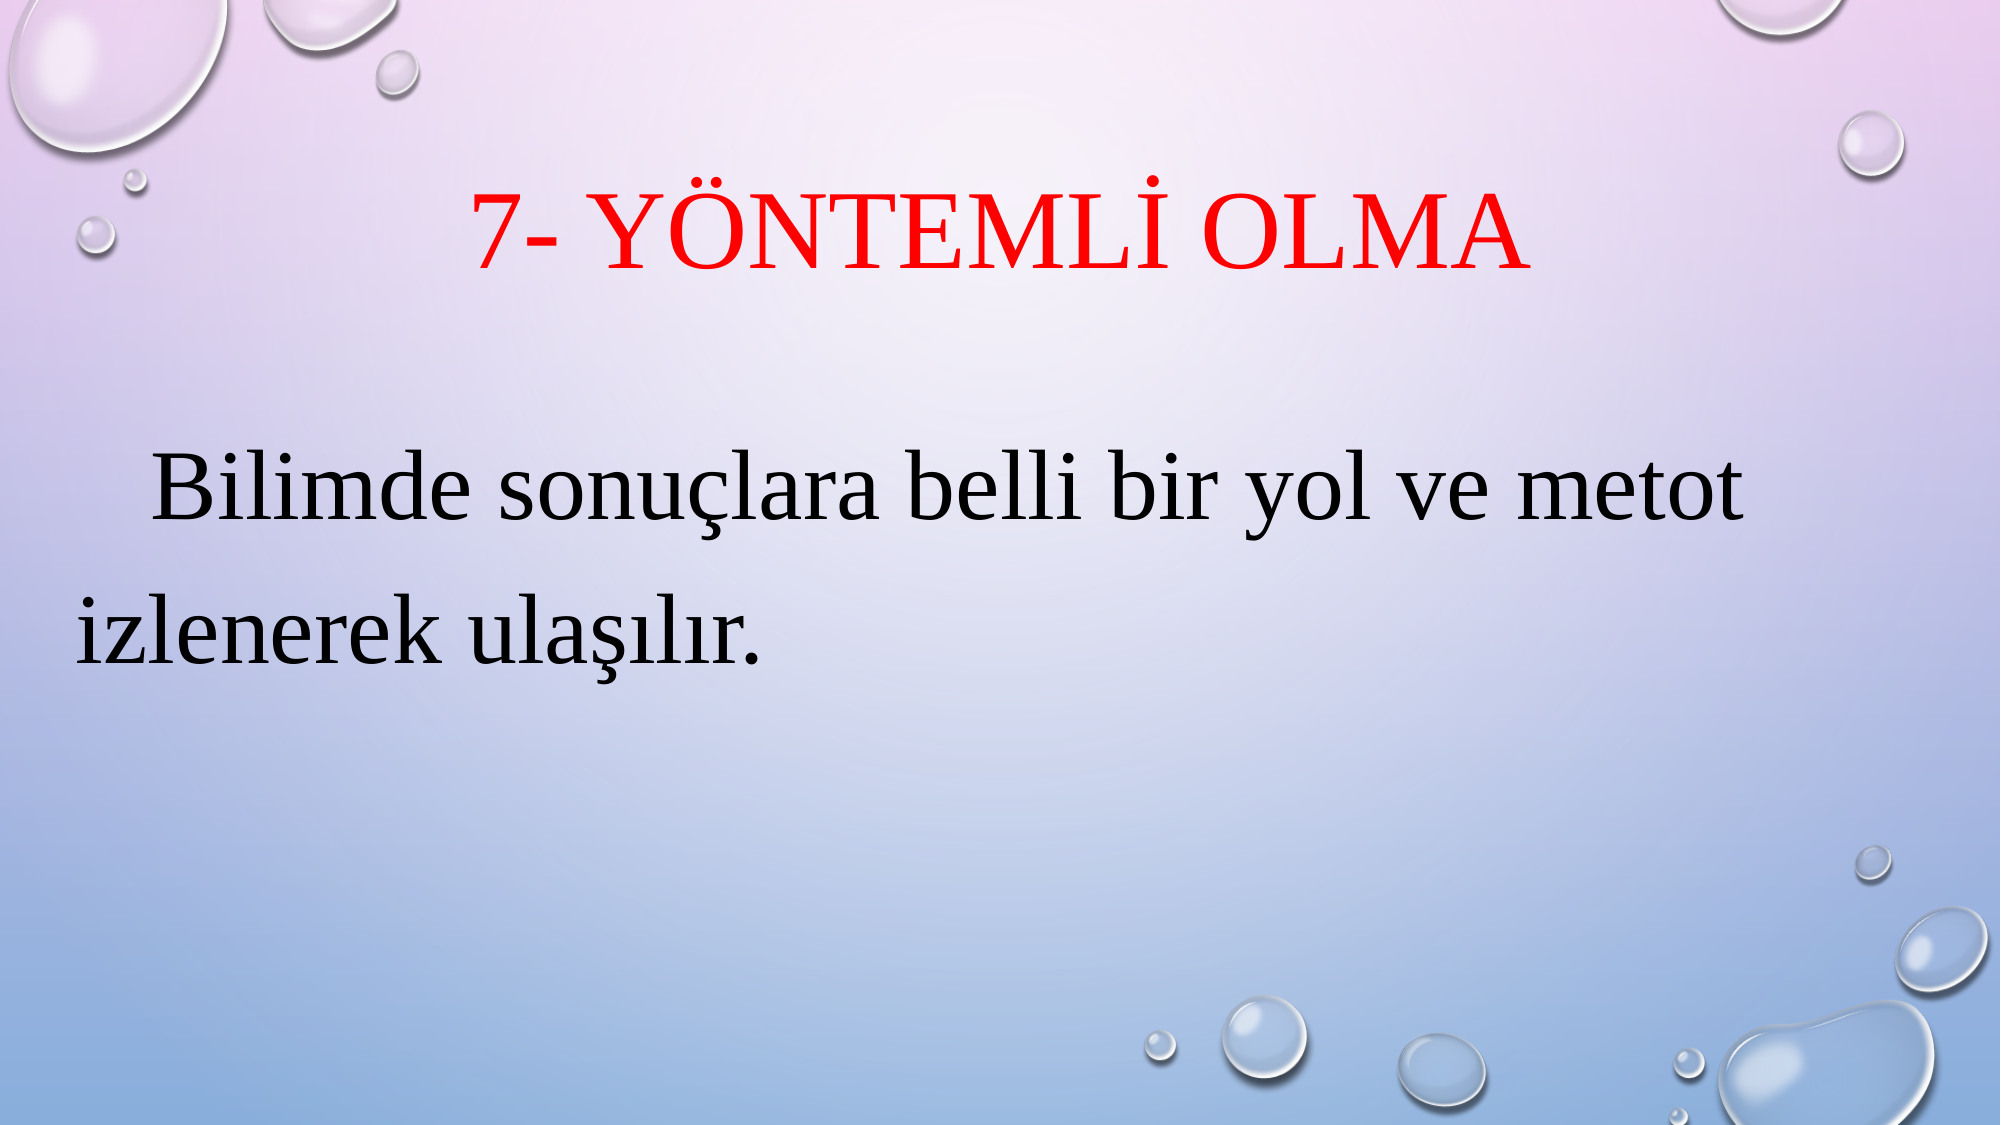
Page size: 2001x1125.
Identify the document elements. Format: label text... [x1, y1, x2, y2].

picture [0, 0, 2000, 1125]
list Bilimde sonuçlara belli bir yol ve metot izlenerek ulaşılır. [60, 388, 1920, 950]
title 7- yöntemli olma [149, 101, 1851, 364]
